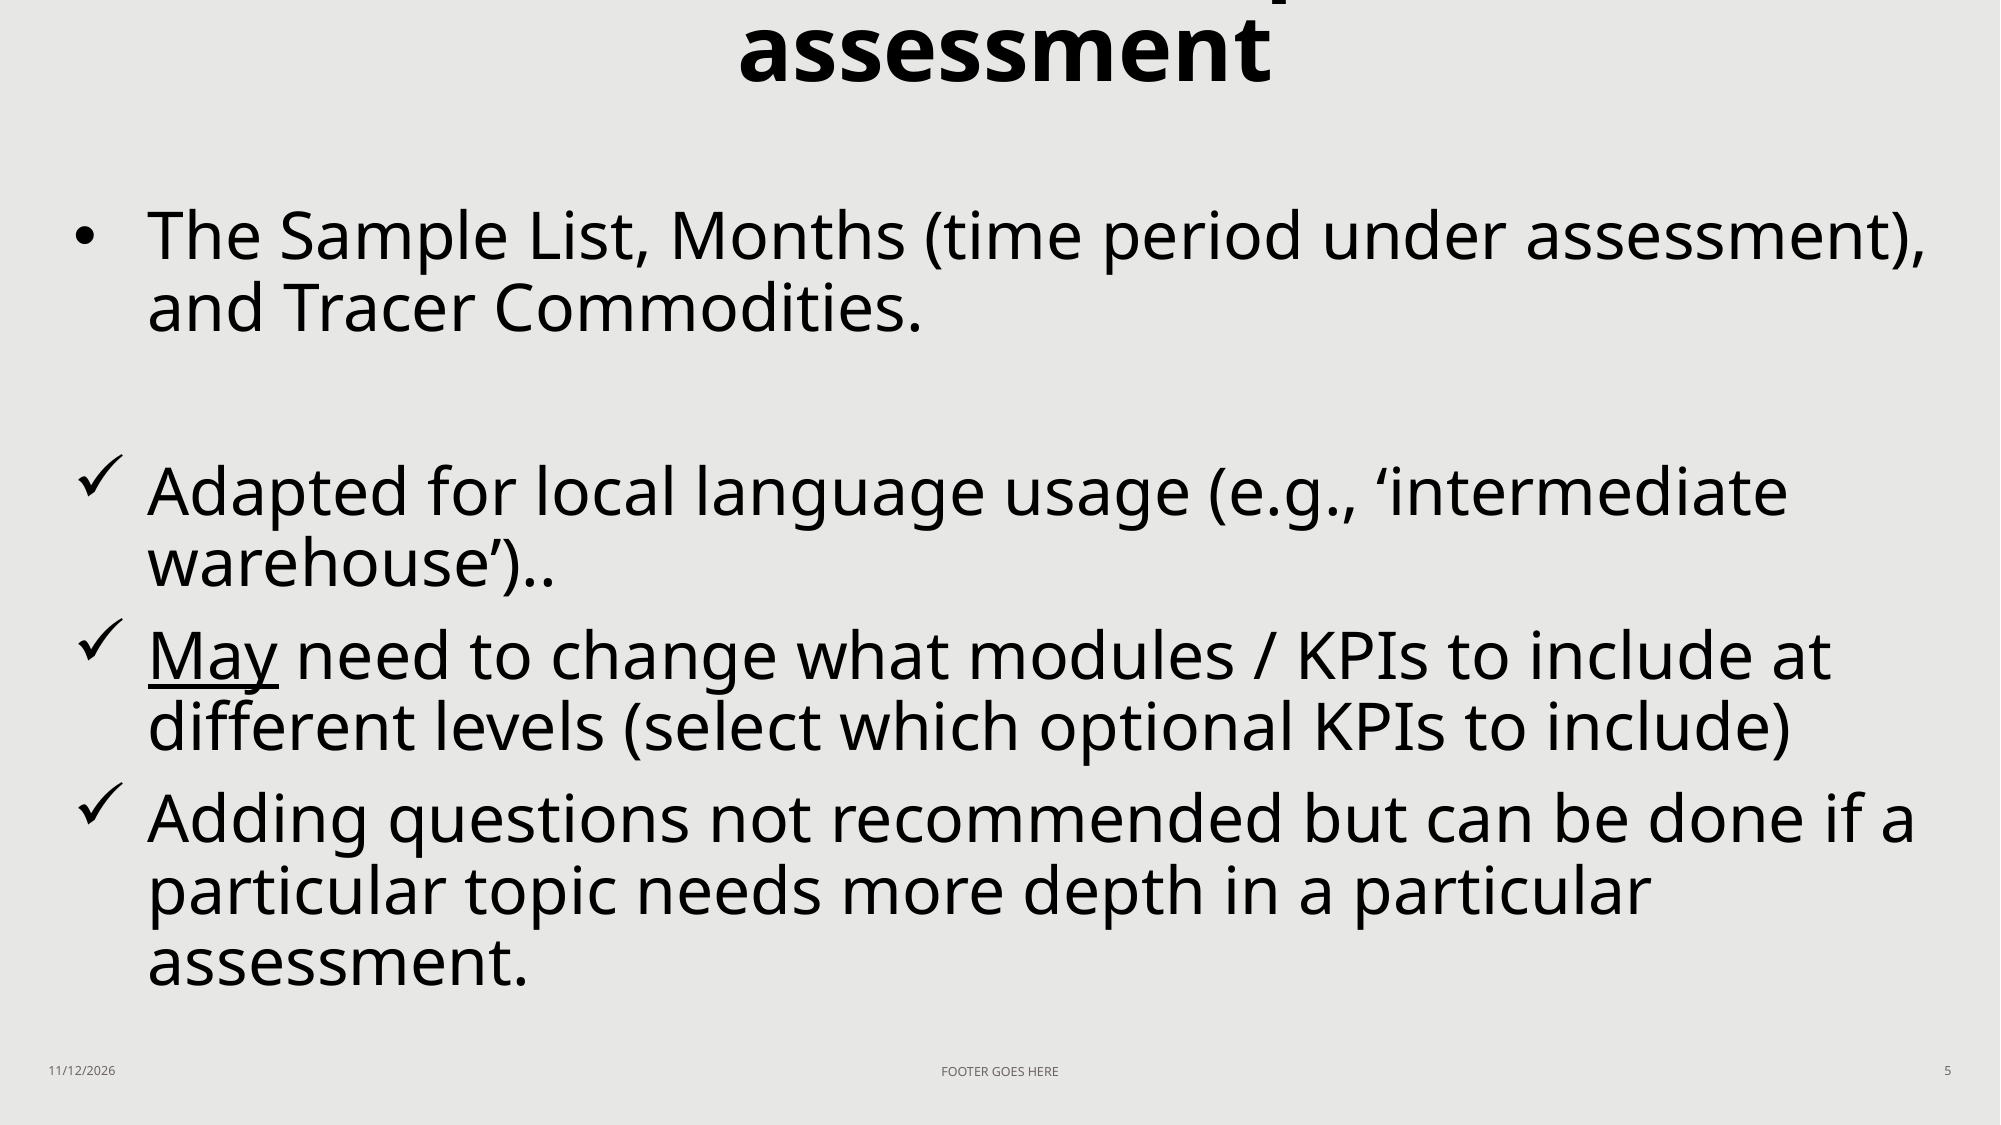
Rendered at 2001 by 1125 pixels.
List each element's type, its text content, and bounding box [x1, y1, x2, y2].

footer FOOTER GOES HERE [683, 1053, 1317, 1089]
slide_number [33, 1053, 500, 1089]
title What will need to be adapted for each assessment [7, 0, 2000, 219]
slide_number 5 [1500, 1053, 1967, 1089]
list The Sample List, Months (time period under assessment), and Tracer Commodities. Adapted for local language usage (e.g., ‘intermediate warehouse’).. May need to change what modules / KPIs to include at different levels (select which optional KPIs to include) Adding questions not recommended but can be done if a particular topic needs more depth in a particular assessment. [41, 219, 1959, 1125]
